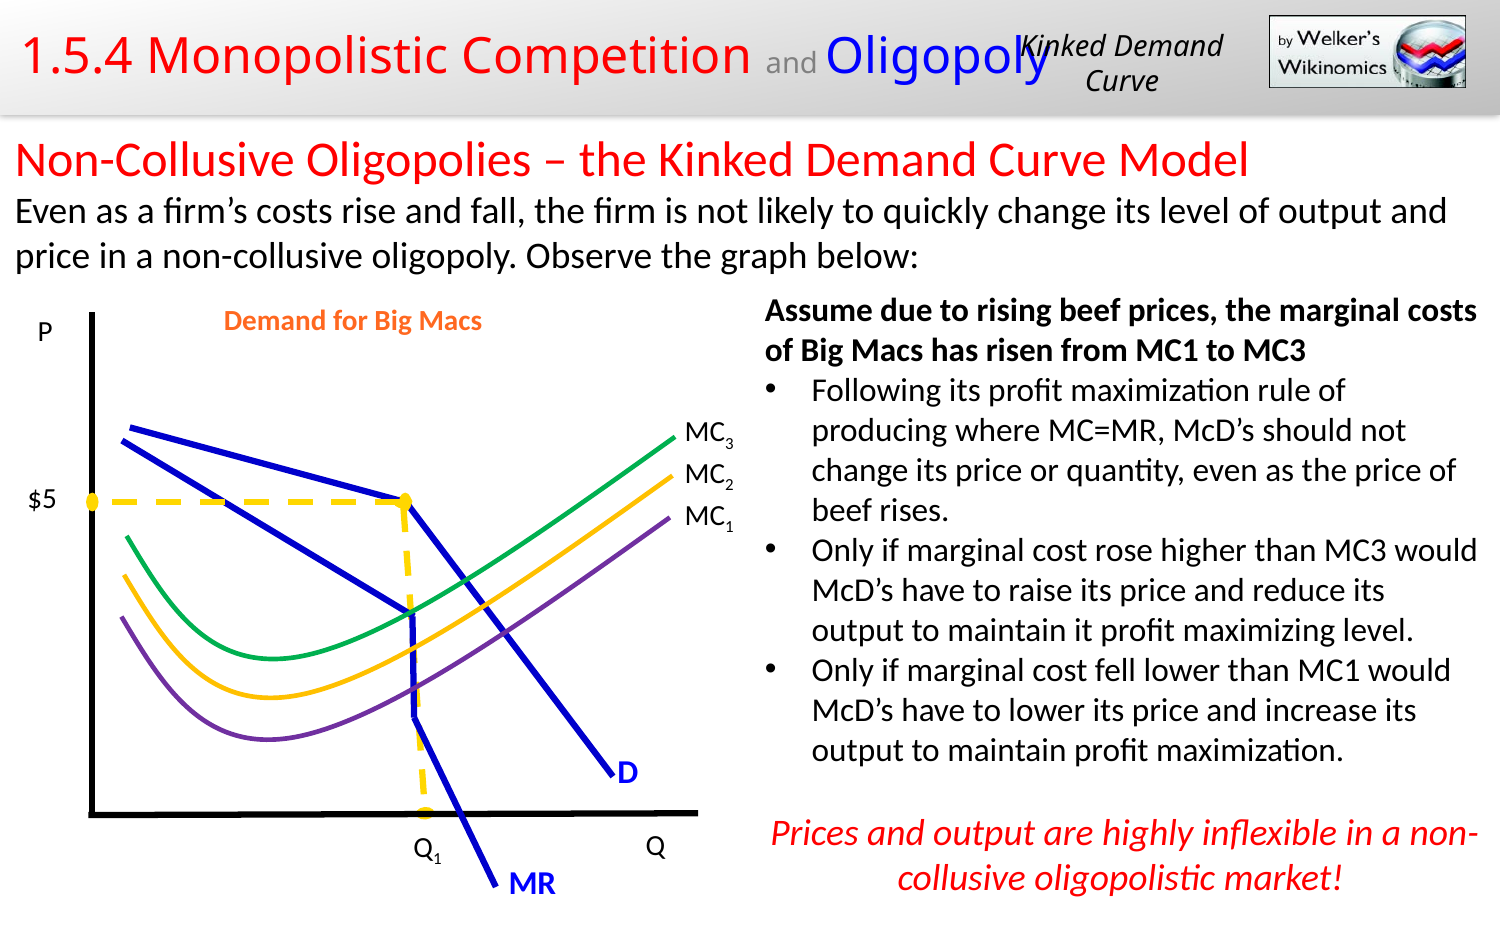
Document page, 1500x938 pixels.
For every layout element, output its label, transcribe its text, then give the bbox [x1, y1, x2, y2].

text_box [0, 0, 1500, 115]
text_box Non-Collusive Oligopolies – the Kinked Demand Curve Model Even as a firm’s costs rise and fall, the firm is not likely to quickly change its level of output and price in a non-collusive oligopoly. Observe the graph below: [0, 123, 1500, 284]
text_box Assume due to rising beef prices, the marginal costs of Big Macs has risen from MC1 to MC3 Following its profit maximization rule of producing where MC=MR, McD’s should not change its price or quantity, even as the price of beef rises. Only if marginal cost rose higher than MC3 would McD’s have to raise its price and reduce its output to maintain it profit maximizing level. Only if marginal cost fell lower than MC1 would McD’s have to lower its price and increase its output to maintain profit maximization. Prices and output are highly inflexible in a non-collusive oligopolistic market! [749, 281, 1500, 905]
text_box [12, 293, 808, 910]
